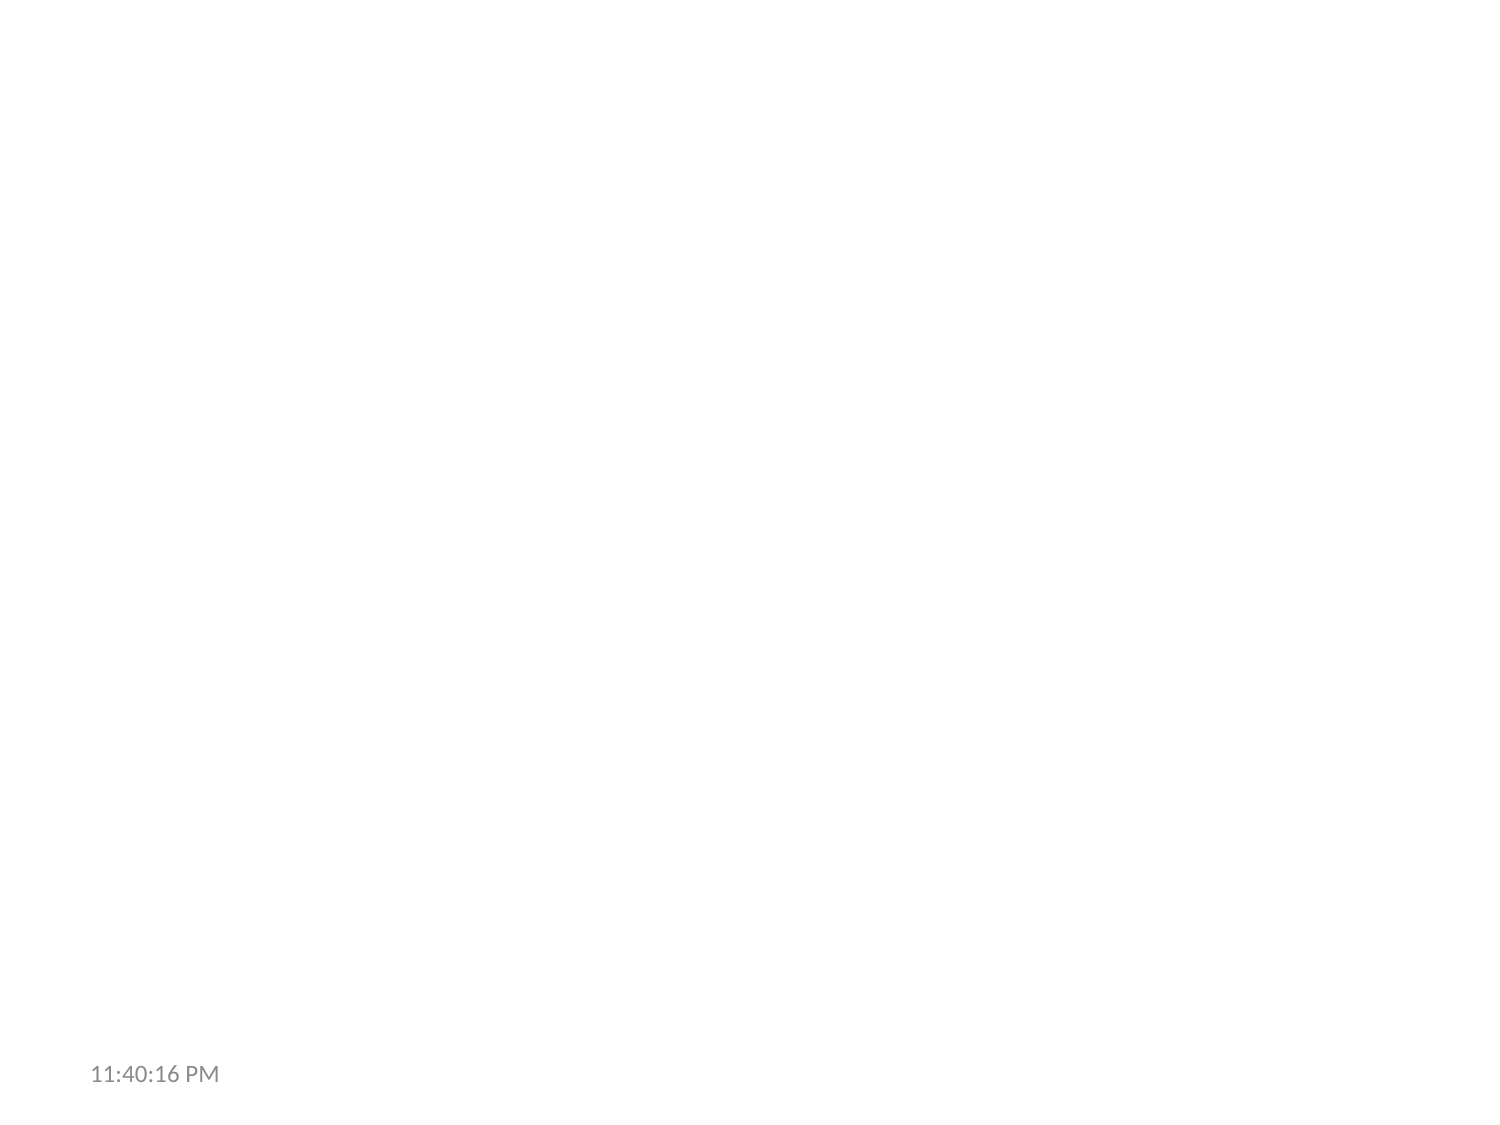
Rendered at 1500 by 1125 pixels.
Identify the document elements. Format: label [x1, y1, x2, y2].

slide_number [75, 1042, 425, 1103]
